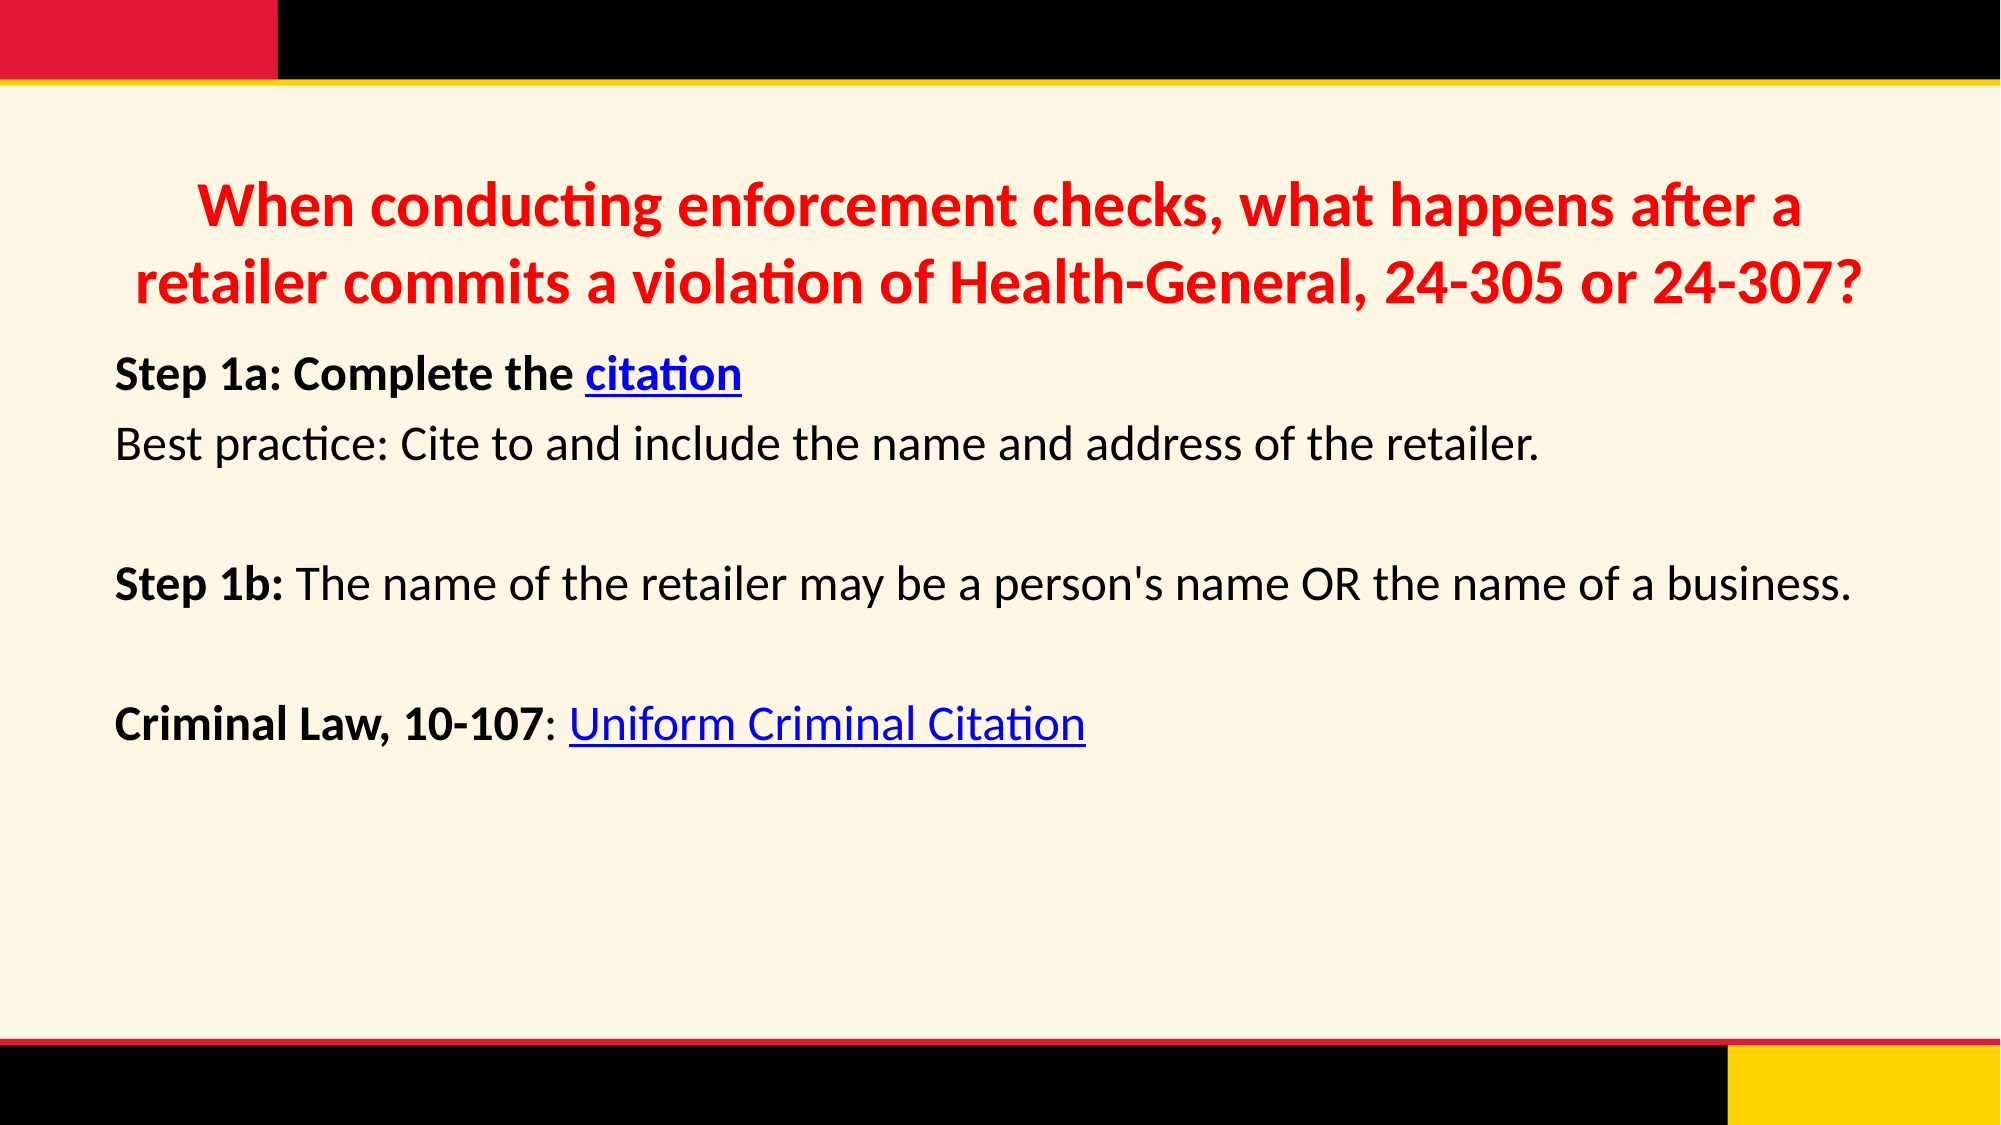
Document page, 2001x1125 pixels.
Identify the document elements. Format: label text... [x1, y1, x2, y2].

picture [0, 0, 2001, 1125]
title When conducting enforcement checks, what happens after a retailer commits a violation of Health-General, 24-305 or 24-307? [99, 145, 1900, 333]
list Step 1a: Complete the citation Best practice: Cite to and include the name and address of the retailer. Step 1b: The name of the retailer may be a person's name OR the name of a business. Criminal Law, 10-107: Uniform Criminal Citation [99, 333, 1900, 1005]
